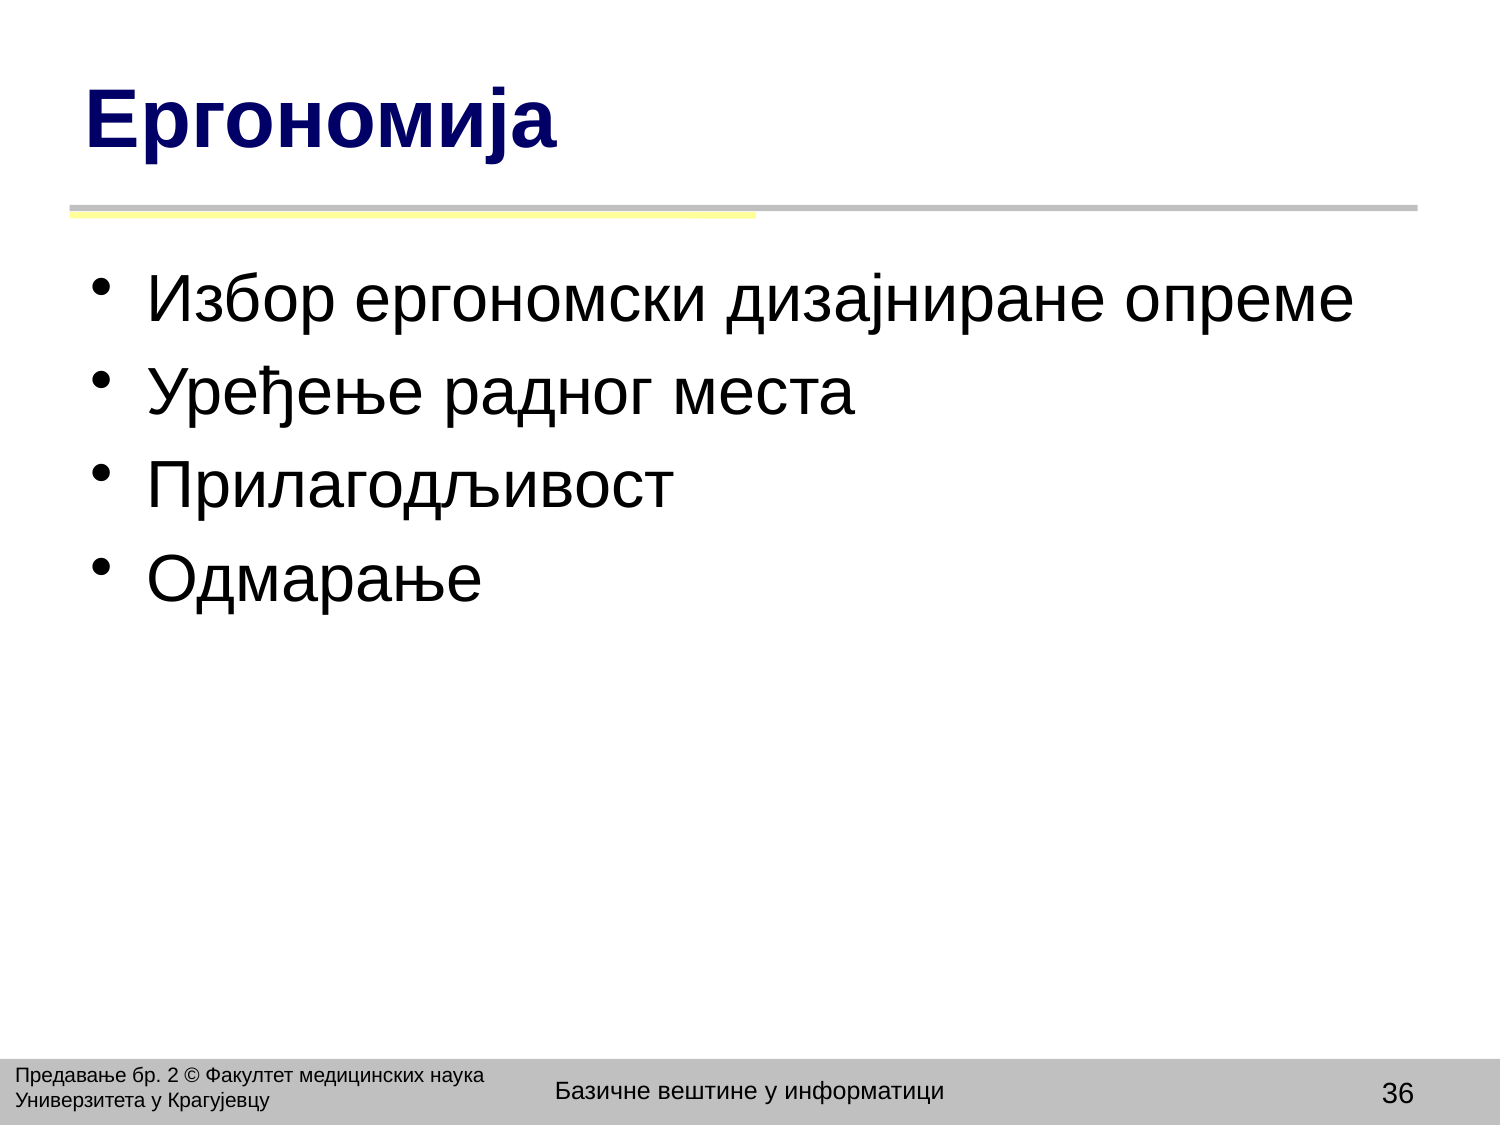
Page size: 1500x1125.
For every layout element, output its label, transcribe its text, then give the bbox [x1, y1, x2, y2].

slide_number 36 [1079, 1066, 1430, 1125]
slide_number Предавање бр. 2 © Факултет медицинских наука Универзитета у Крагујевцу [0, 1053, 607, 1108]
list Избор ергономски дизајниране опреме Уређење радног места Прилагодљивост Одмарање [74, 246, 1426, 1023]
footer Базичне вештине у информатици [512, 1066, 988, 1125]
title Ергономија [69, 19, 1426, 208]
